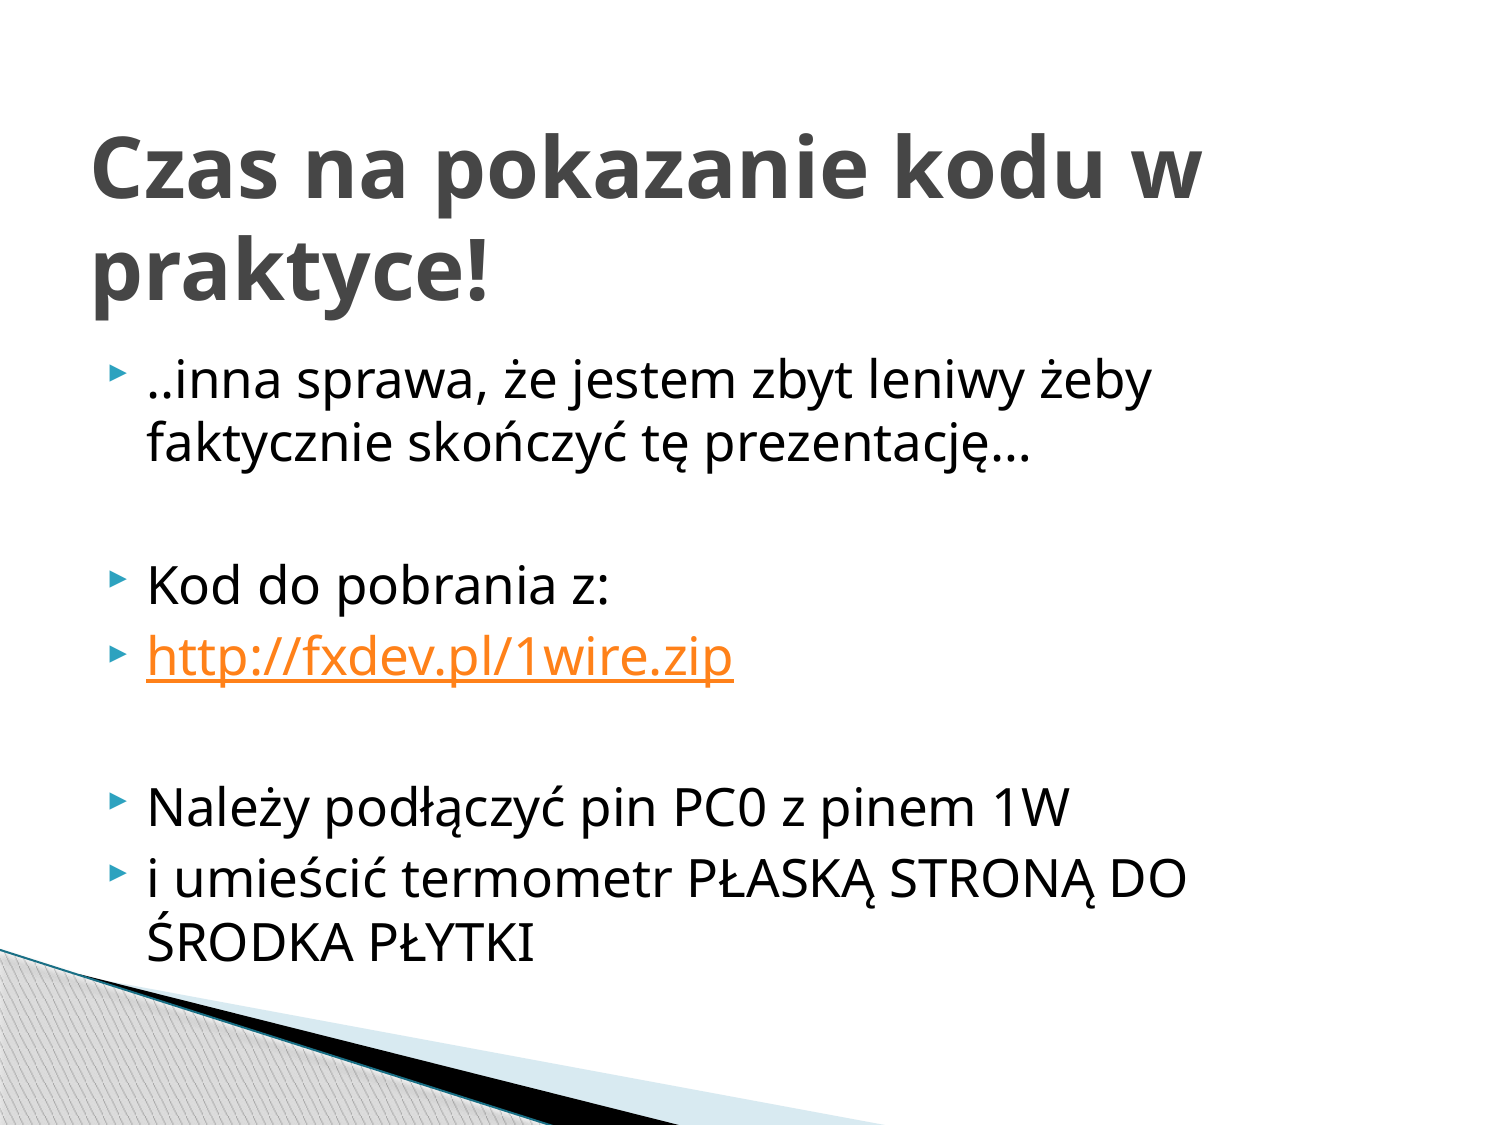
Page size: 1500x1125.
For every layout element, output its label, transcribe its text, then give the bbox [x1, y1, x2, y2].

list ..inna sprawa, że jestem zbyt leniwy żeby faktycznie skończyć tę prezentację… Kod do pobrania z: http://fxdev.pl/1wire.zip Należy podłączyć pin PC0 z pinem 1W i umieścić termometr PŁASKĄ STRONĄ DO ŚRODKA PŁYTKI [75, 386, 1425, 986]
title Czas na pokazanie kodu w praktyce! [75, 45, 1425, 386]
